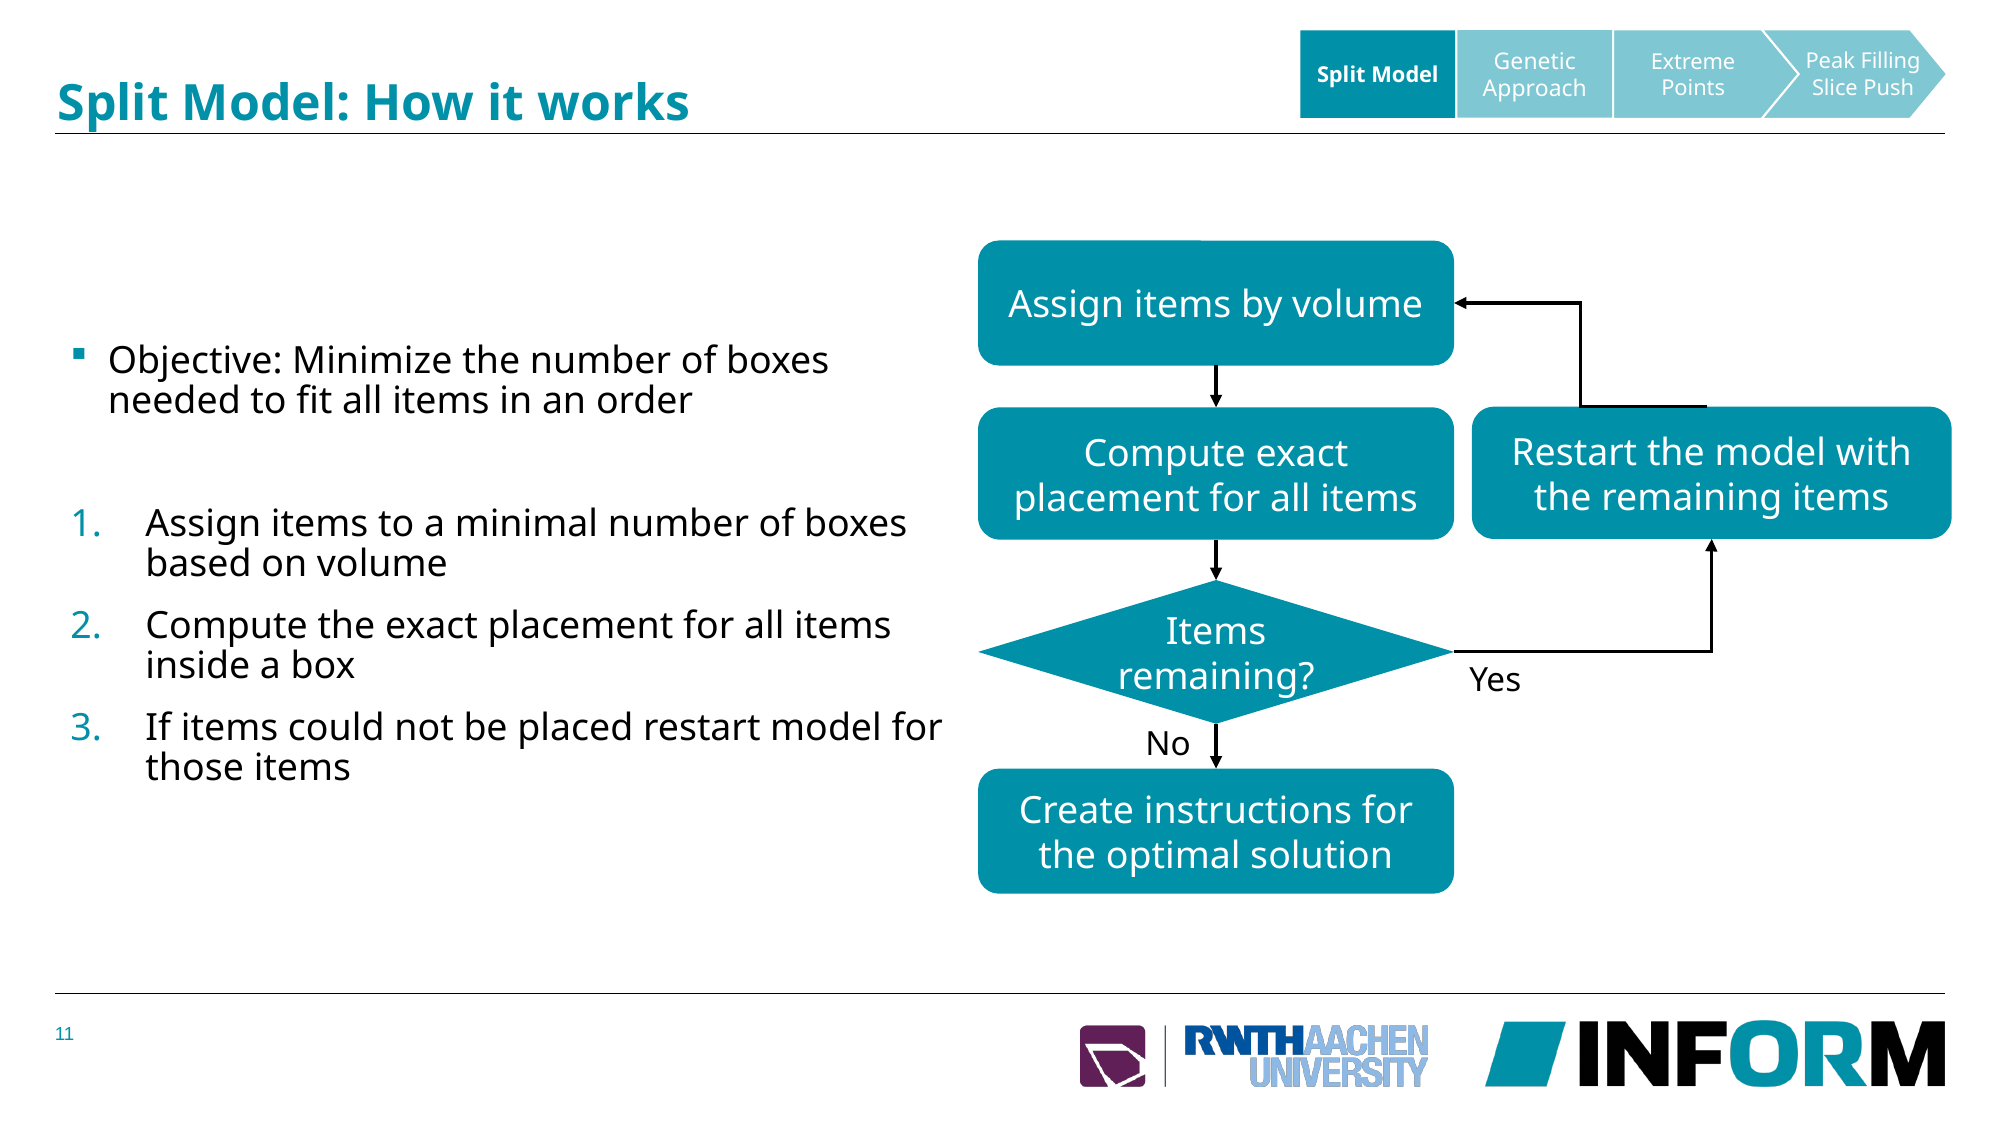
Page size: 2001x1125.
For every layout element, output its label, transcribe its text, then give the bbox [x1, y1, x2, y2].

title Split Model: How it works [42, 70, 1948, 143]
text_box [1300, 29, 1948, 119]
list Objective: Minimize the number of boxes needed to fit all items in an order Assign items to a minimal number of boxes based on volume Compute the exact placement for all items inside a box If items could not be placed restart model for those items [55, 161, 972, 969]
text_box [977, 240, 1952, 894]
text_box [1454, 302, 1708, 407]
picture [1080, 1025, 1428, 1087]
picture [1485, 1020, 1945, 1087]
